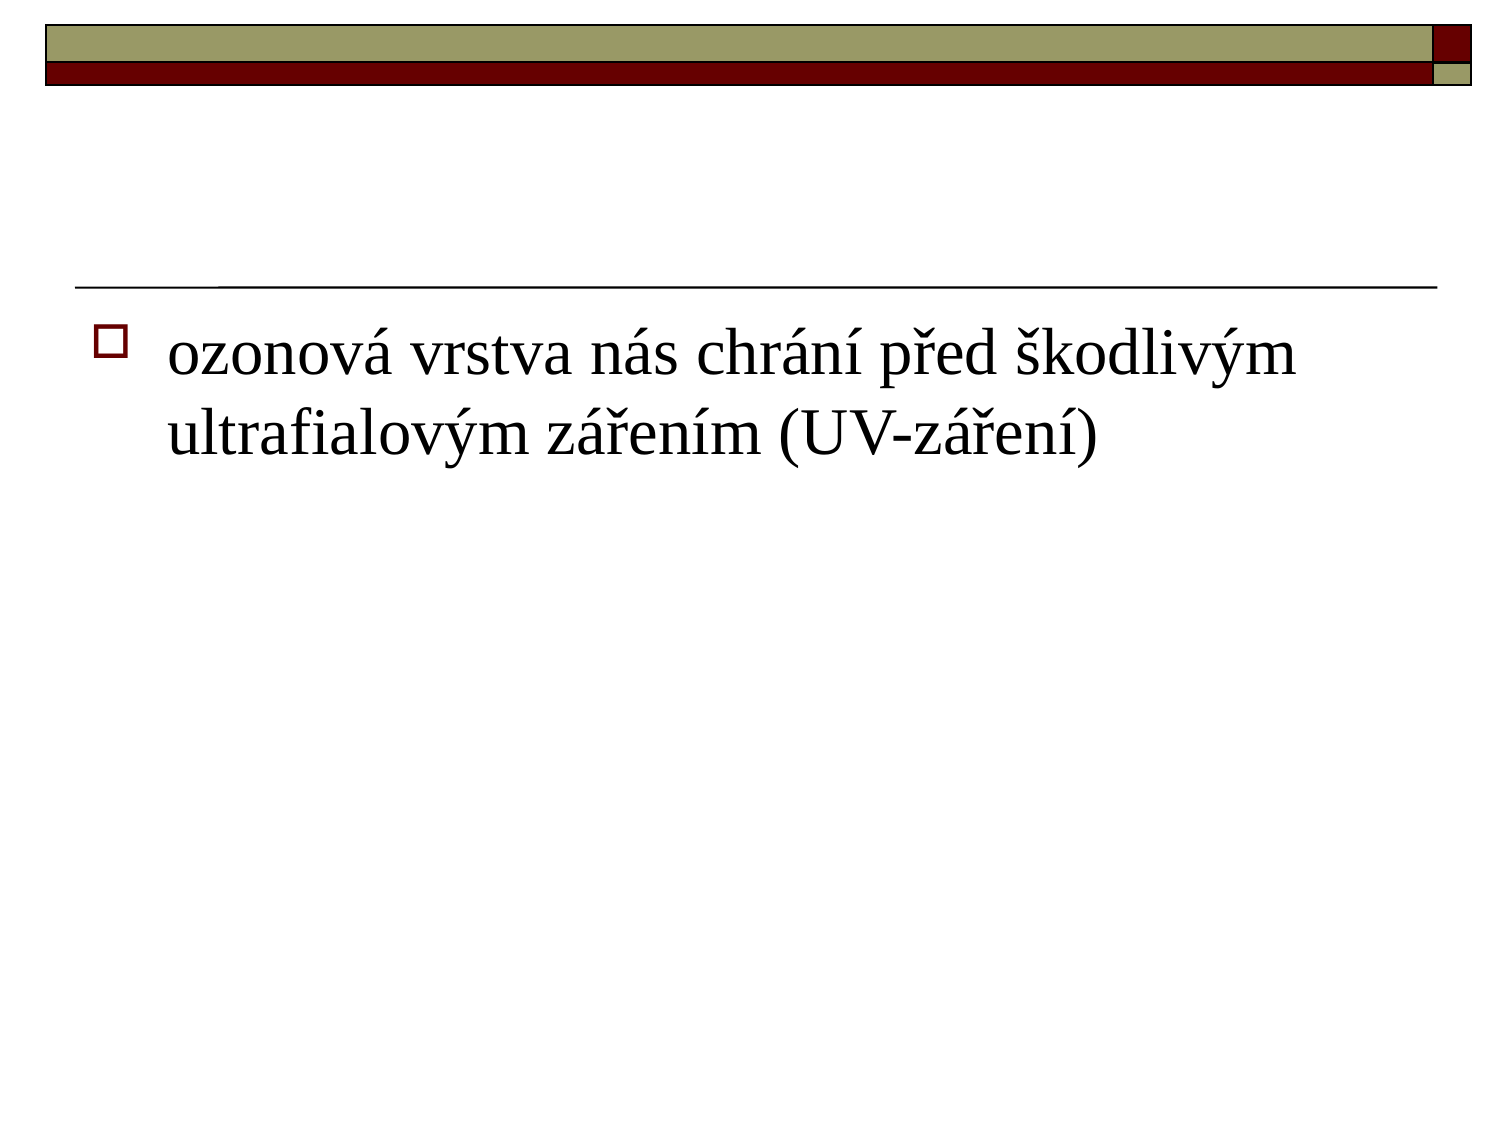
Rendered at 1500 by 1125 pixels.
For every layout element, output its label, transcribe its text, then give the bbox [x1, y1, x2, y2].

list ozonová vrstva nás chrání před škodlivým ultrafialovým zářením (UV-záření) [74, 299, 1426, 1006]
